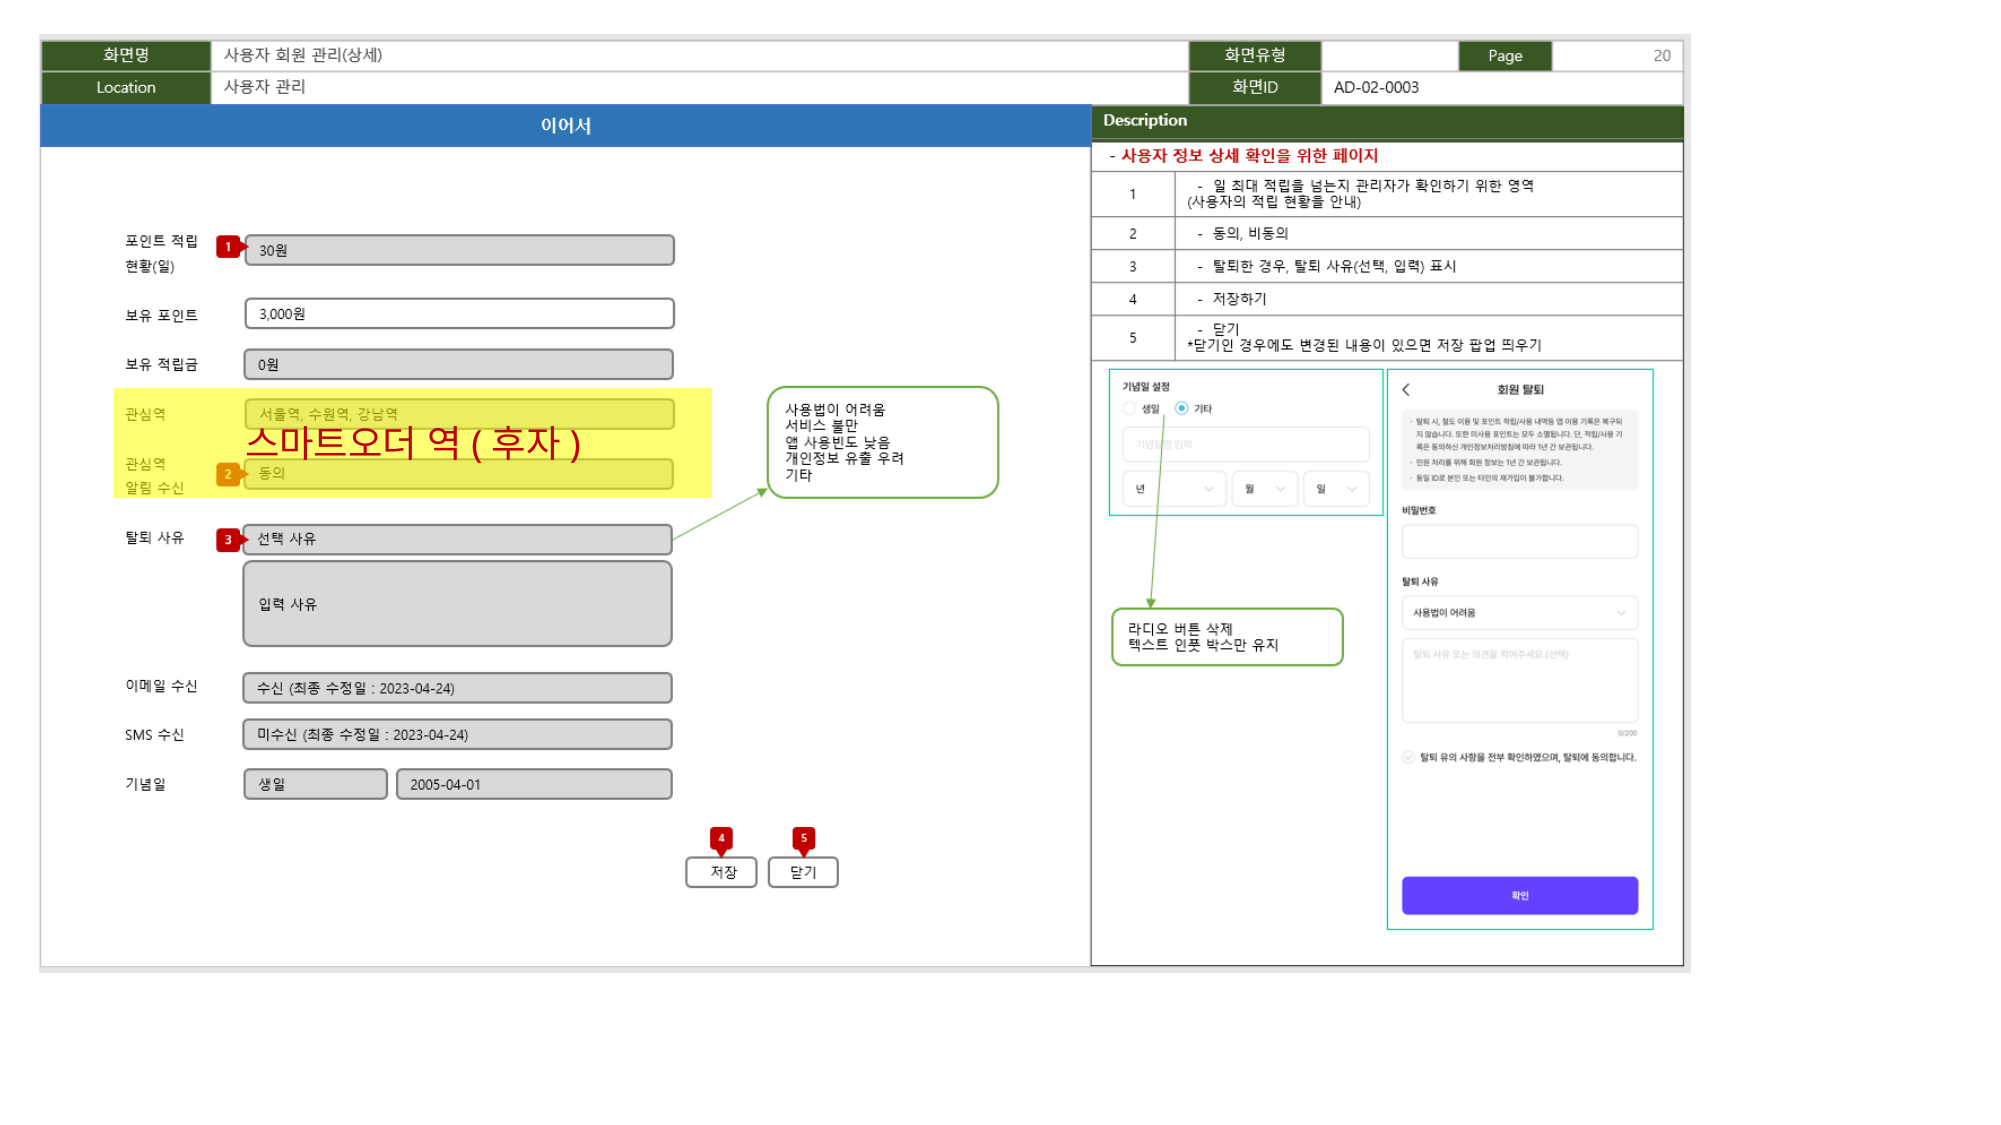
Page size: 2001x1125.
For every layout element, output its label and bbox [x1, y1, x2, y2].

picture [39, 34, 1691, 973]
